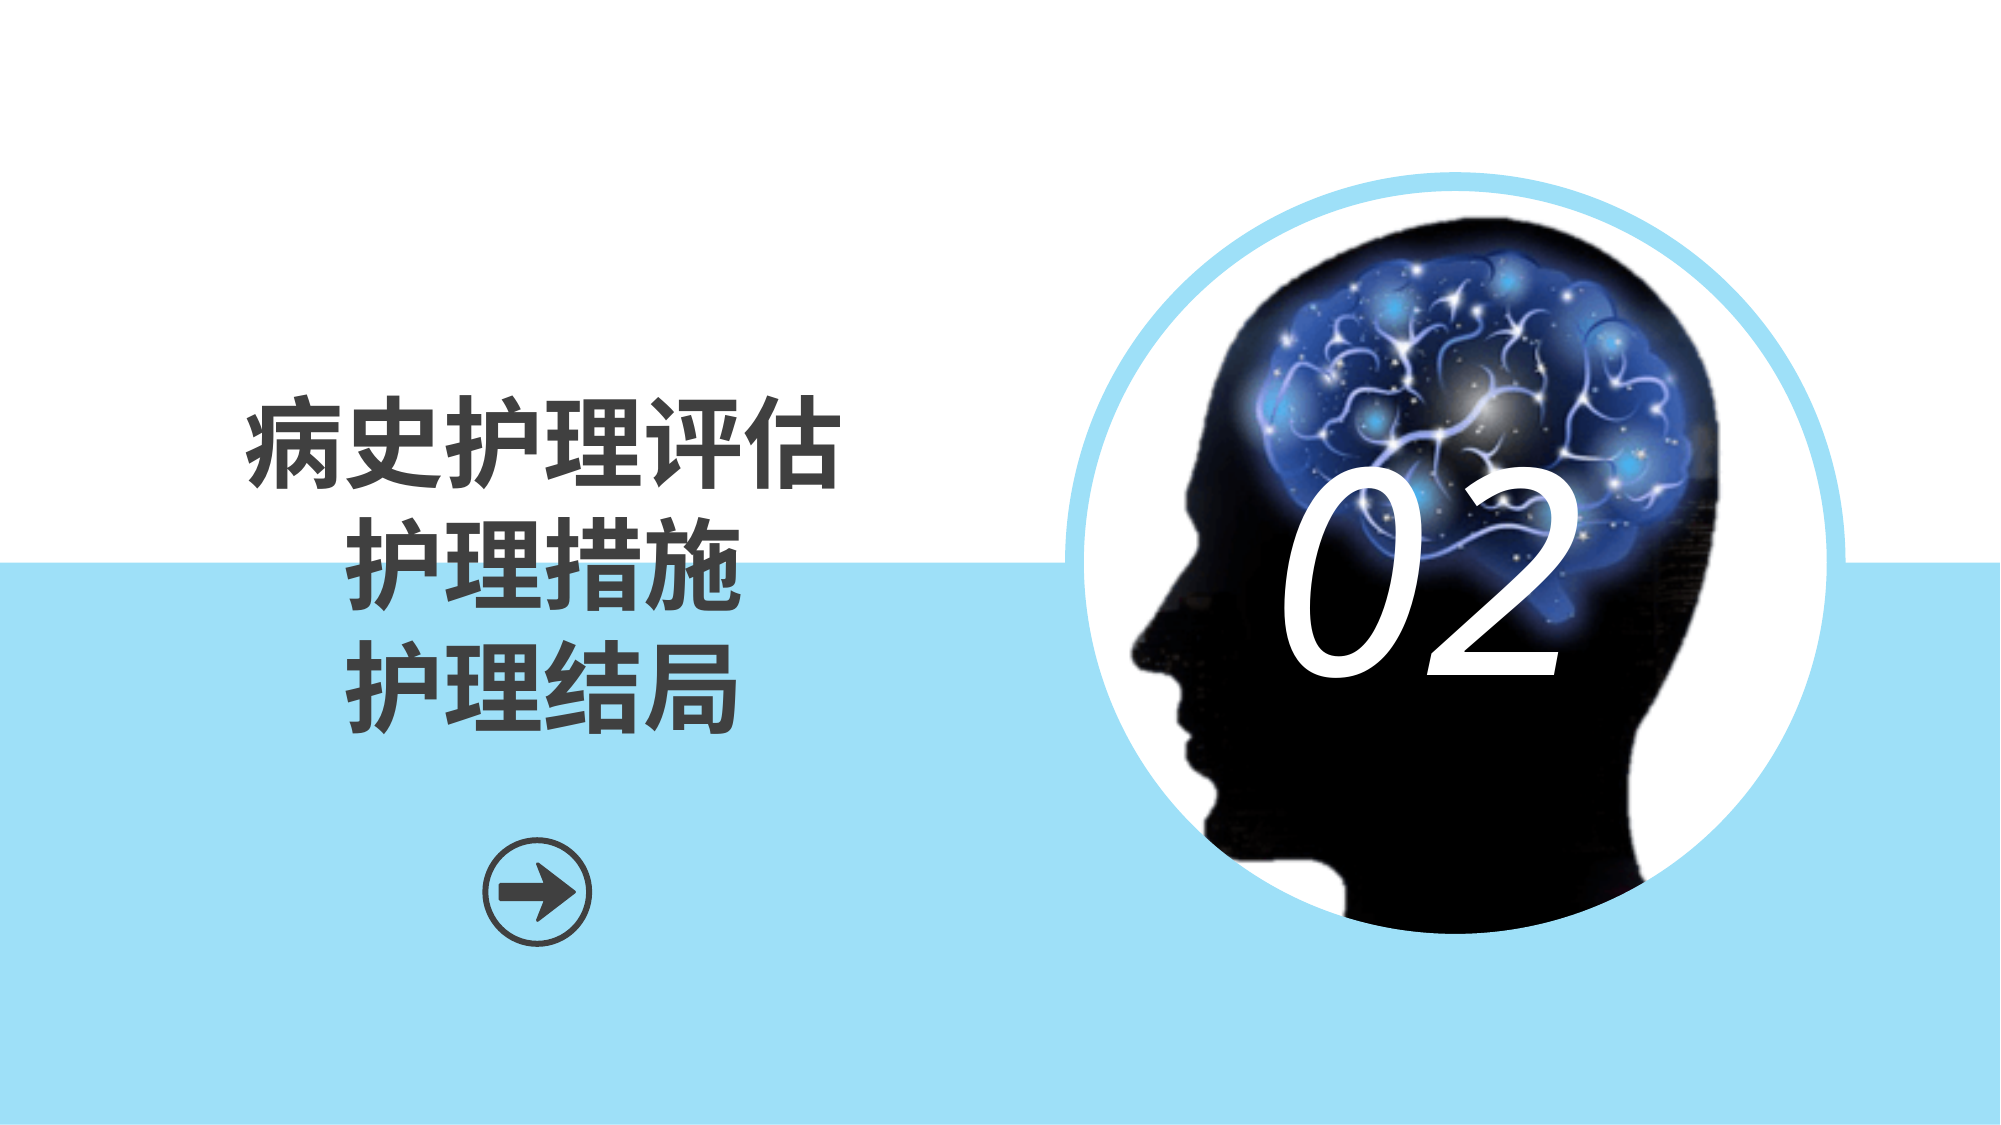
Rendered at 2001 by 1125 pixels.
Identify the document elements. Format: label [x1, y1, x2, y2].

text_box [0, 181, 2000, 1125]
